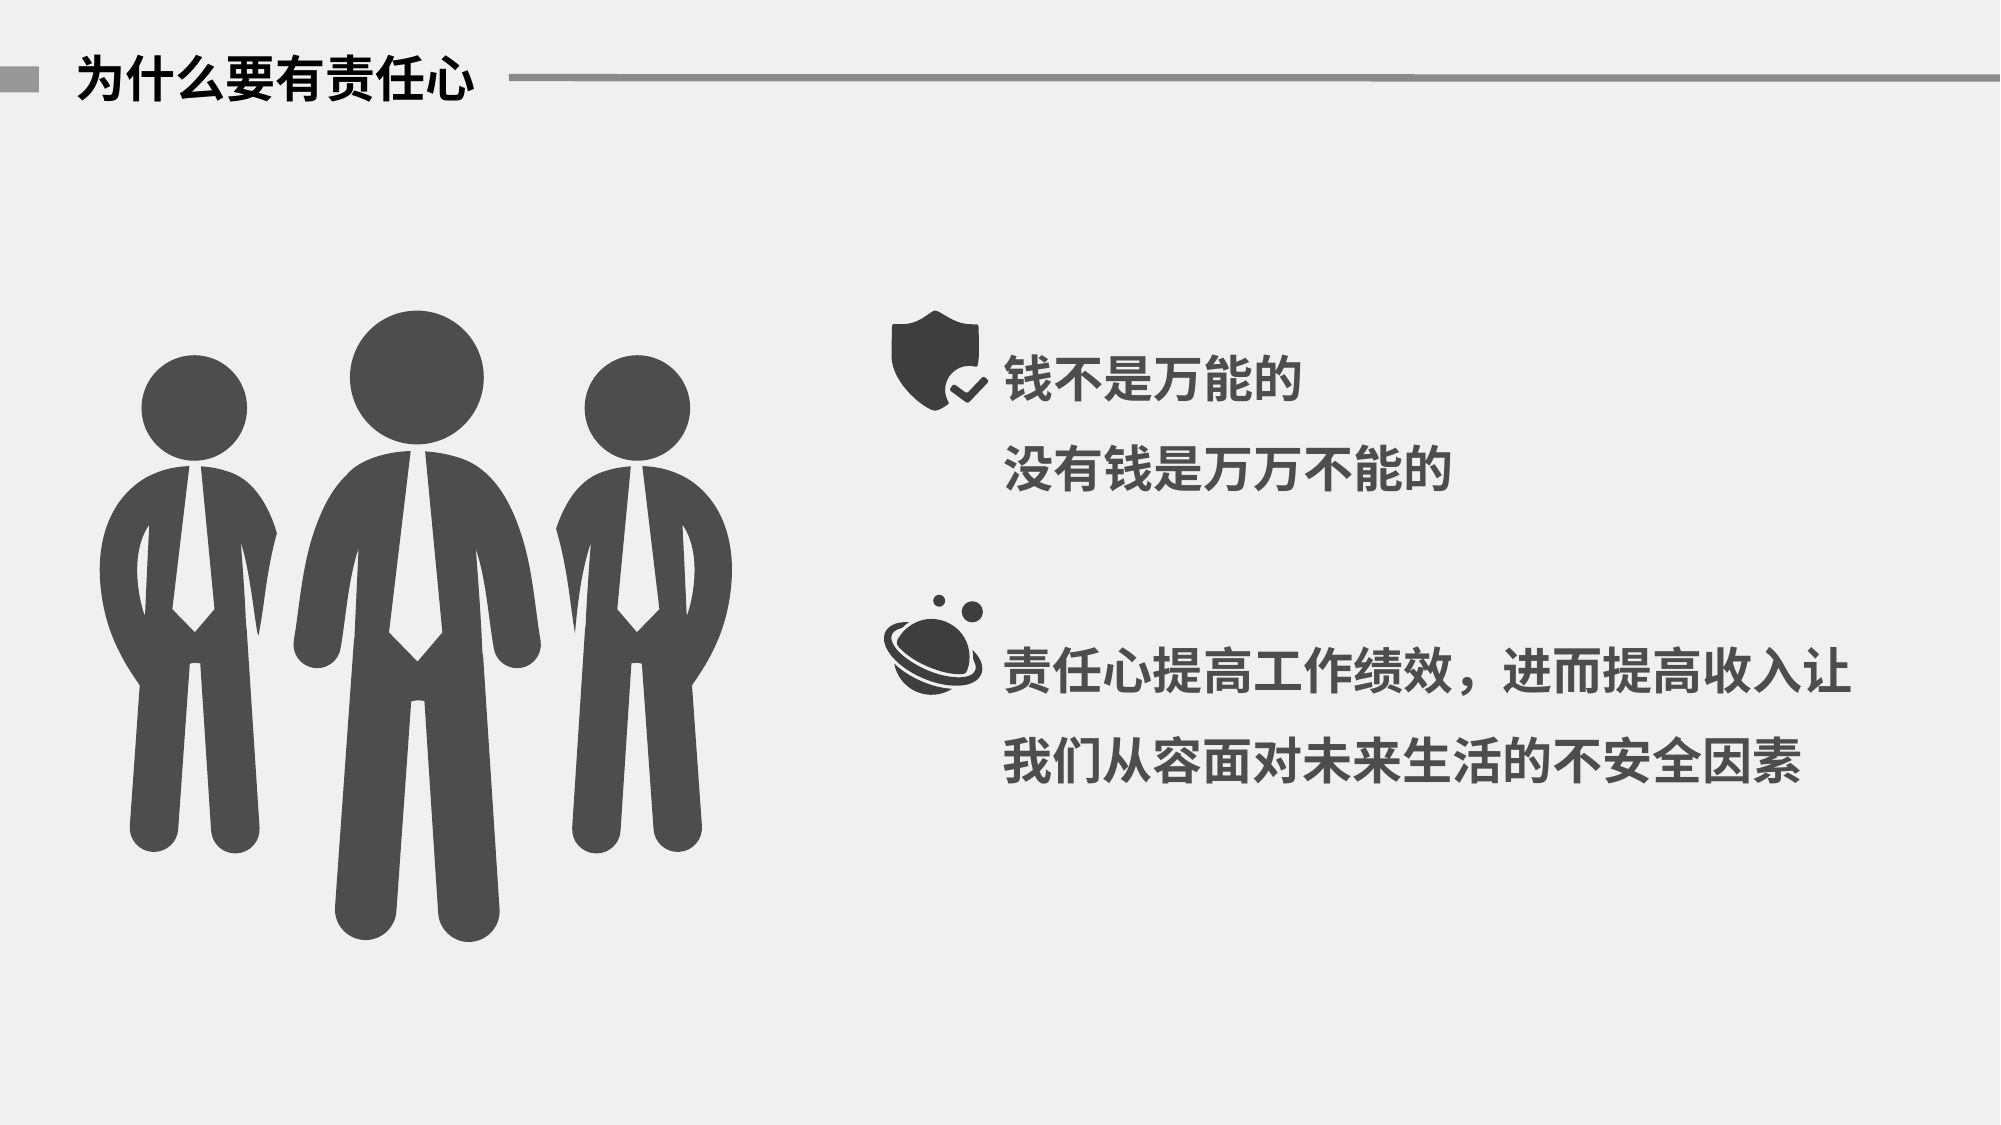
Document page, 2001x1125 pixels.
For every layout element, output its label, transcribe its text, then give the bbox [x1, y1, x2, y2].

text_box [293, 451, 541, 942]
text_box [891, 310, 979, 411]
text_box [950, 376, 989, 403]
text_box 责任心提高工作绩效，进而提高收入让我们从容面对未来生活的不安全因素 [988, 601, 1880, 797]
text_box [883, 622, 983, 686]
text_box [349, 310, 484, 445]
text_box [894, 663, 953, 695]
text_box [933, 594, 946, 607]
text_box [141, 355, 248, 461]
text_box 为什么要有责任心 [60, 40, 509, 115]
text_box [556, 466, 732, 854]
text_box [896, 618, 970, 675]
text_box 钱不是万能的 没有钱是万万不能的 [988, 310, 1602, 506]
text_box [961, 601, 983, 623]
text_box [0, 65, 40, 93]
text_box [584, 355, 691, 461]
text_box [99, 466, 277, 854]
